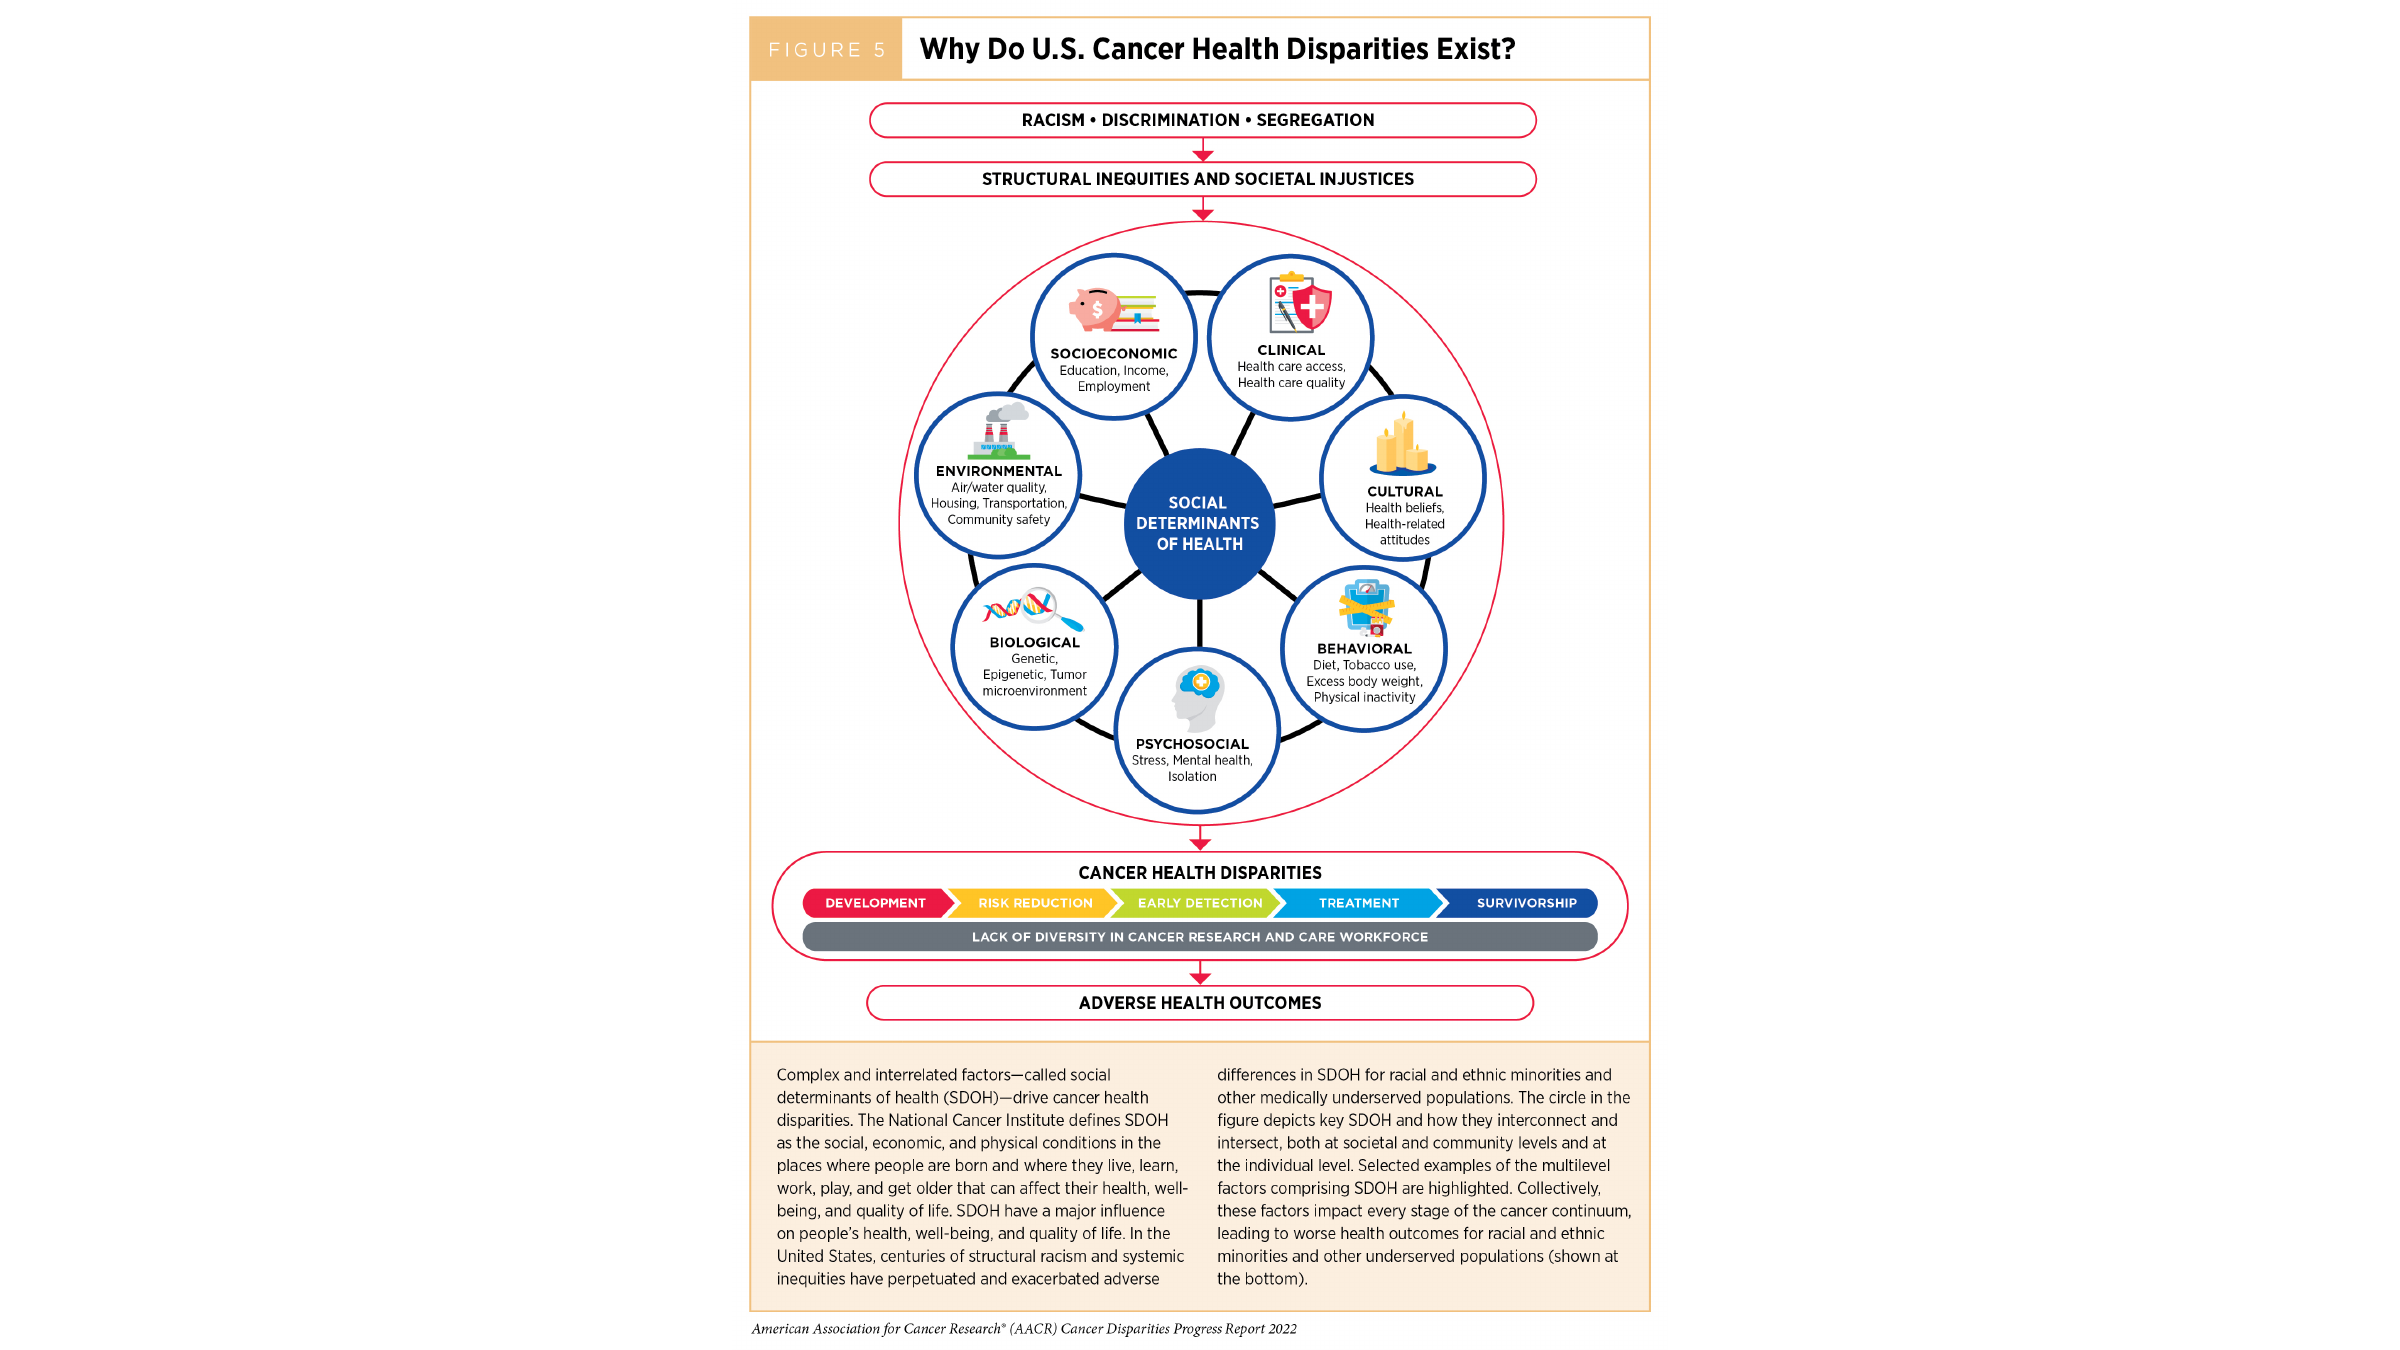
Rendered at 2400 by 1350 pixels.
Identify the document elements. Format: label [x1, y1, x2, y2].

picture [732, 0, 1668, 1350]
